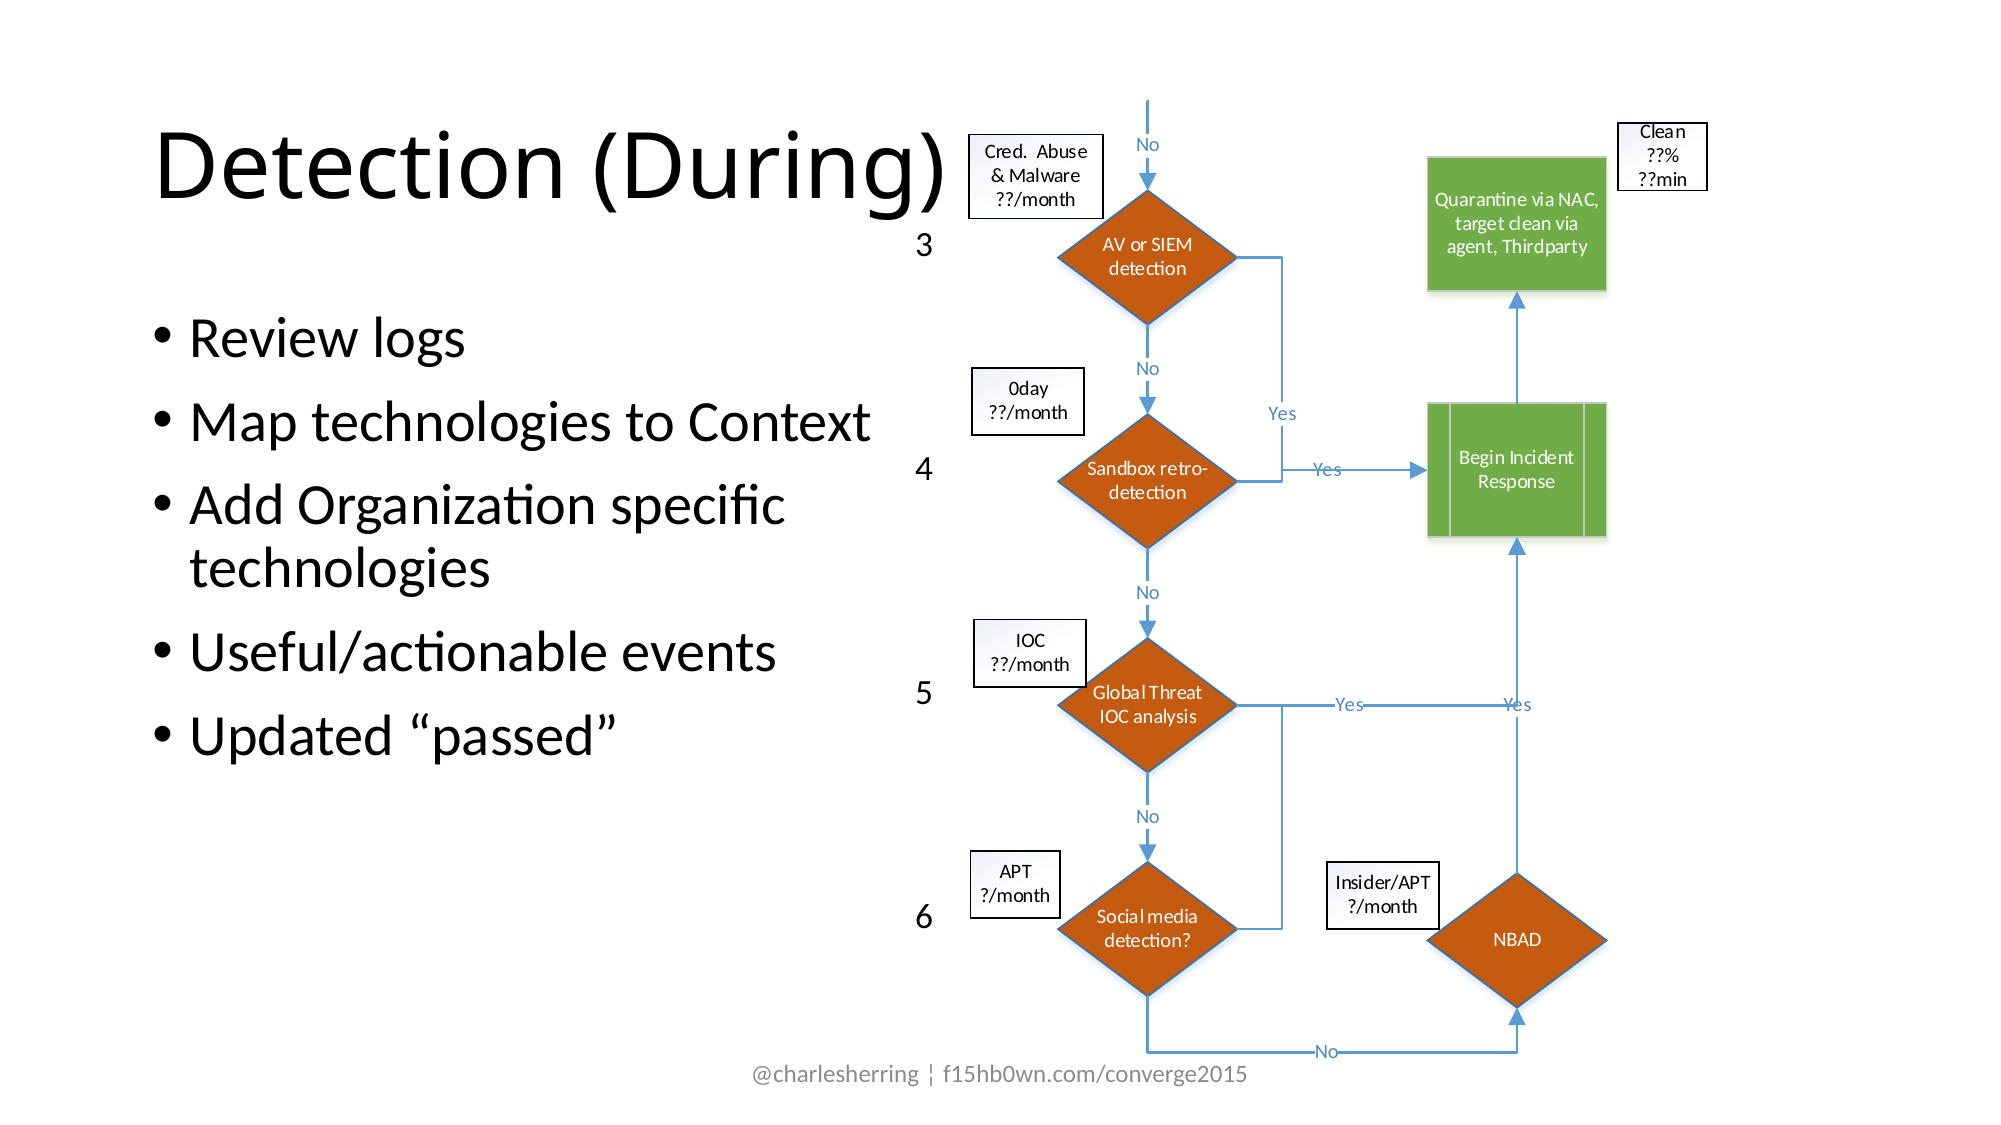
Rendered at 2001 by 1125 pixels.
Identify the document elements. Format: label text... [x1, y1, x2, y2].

footer @charlesherring ¦ f15hb0wn.com/converge2015 [662, 1042, 1338, 1103]
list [852, 96, 1710, 1075]
title Detection (During) [137, 59, 1863, 278]
list Review logs Map technologies to Context Add Organization specific technologies Useful/actionable events Updated “passed” [137, 299, 852, 1014]
